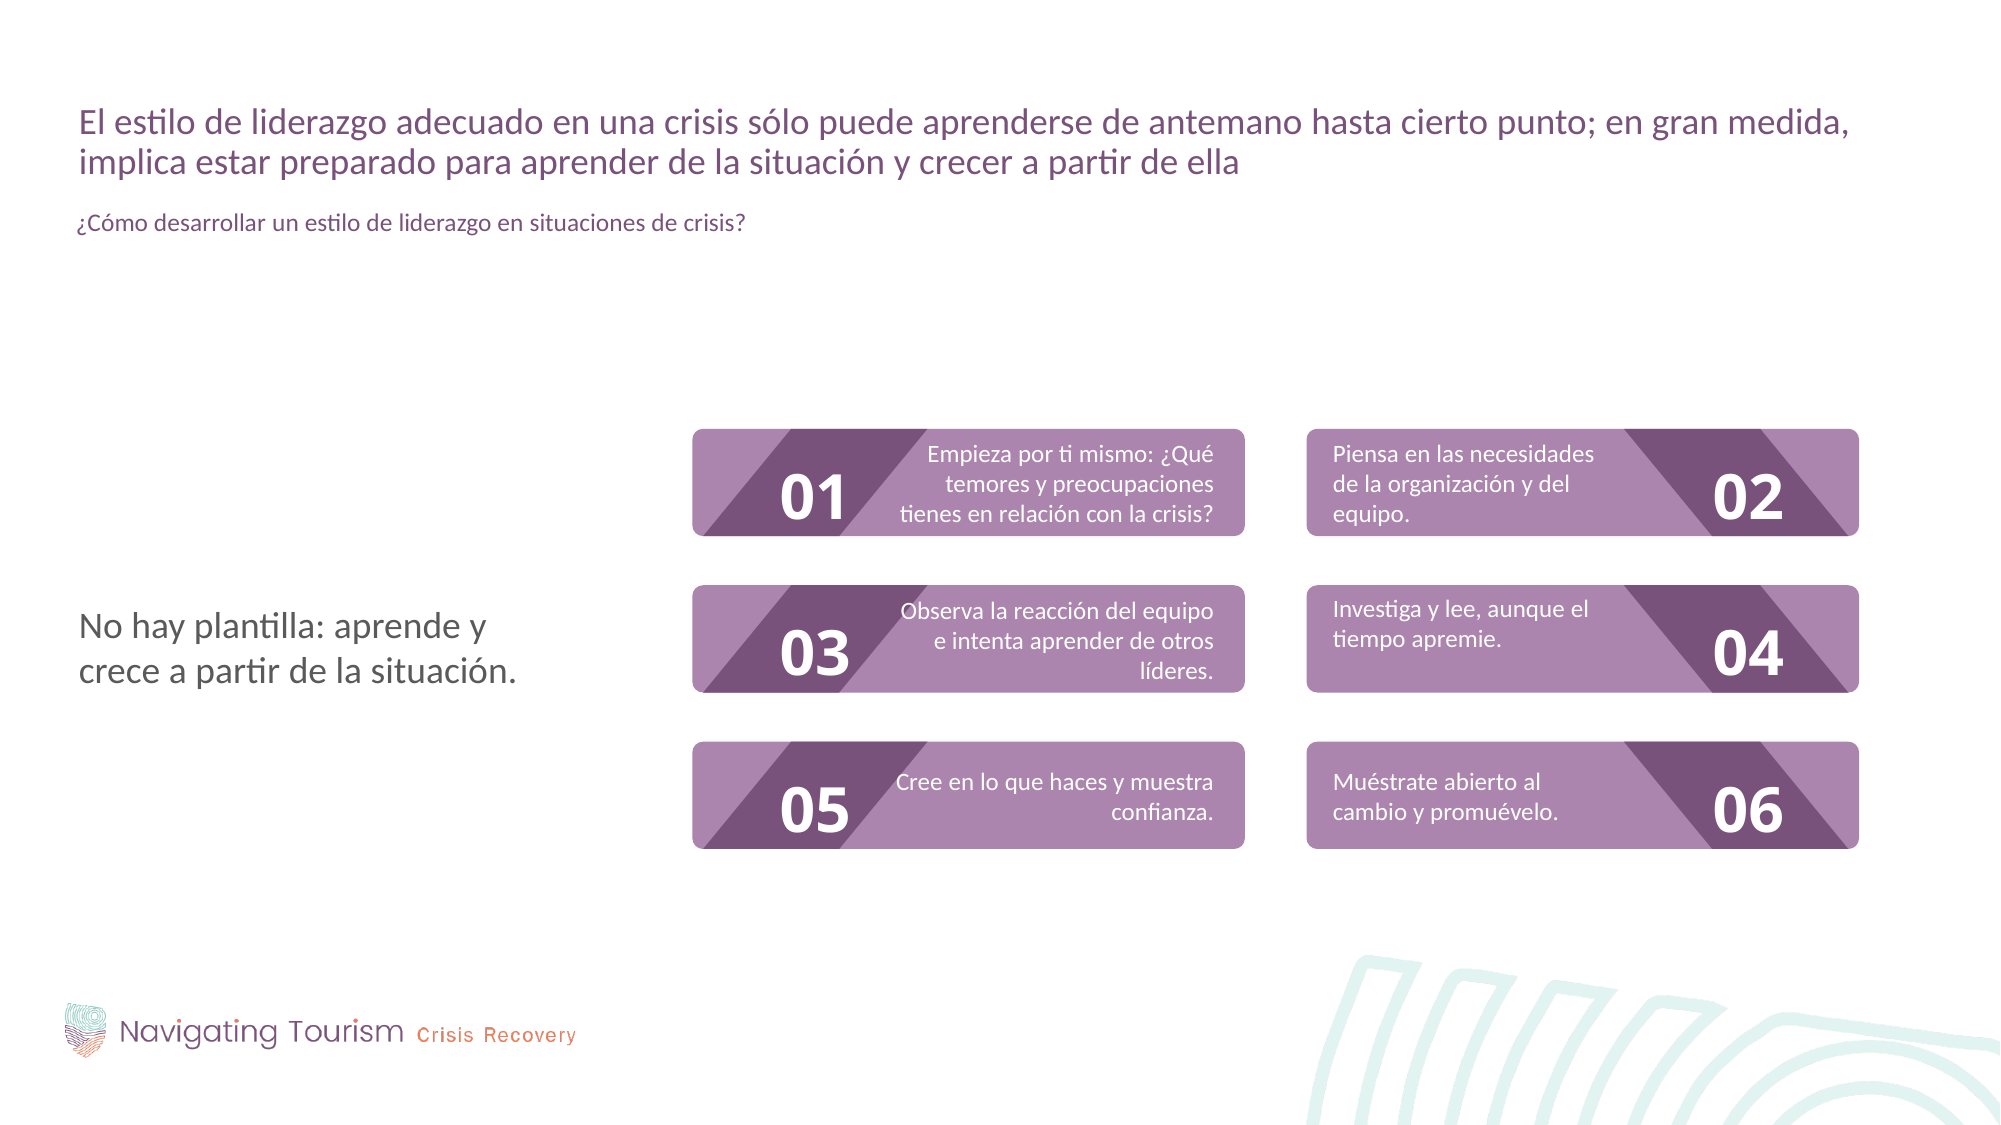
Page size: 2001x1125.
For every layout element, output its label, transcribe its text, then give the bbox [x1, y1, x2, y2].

text_box [1623, 741, 1849, 849]
text_box Muéstrate abierto al cambio y promuévelo. [1317, 757, 1632, 833]
picture [112, 1025, 577, 1056]
text_box [703, 741, 928, 849]
text_box [703, 585, 928, 693]
text_box [692, 741, 790, 849]
text_box [1761, 428, 1860, 536]
text_box [692, 585, 790, 693]
text_box 05 [776, 769, 854, 845]
text_box [1761, 741, 1860, 849]
list ¿Cómo desarrollar un estilo de liderazgo en situaciones de crisis? [60, 202, 1946, 245]
text_box 04 [1709, 613, 1788, 689]
list El estilo de liderazgo adecuado en una crisis sólo puede aprenderse de antemano hasta cierto punto; en gran medida, implica estar preparado para aprender de la situación y crecer a partir de ella [63, 94, 1946, 191]
text_box [1632, 585, 1849, 693]
picture [65, 1025, 111, 1061]
text_box 03 [776, 613, 854, 689]
text_box Empieza por ti mismo: ¿Qué temores y preocupaciones tienes en relación con la crisis? [880, 430, 1229, 536]
text_box [840, 741, 1245, 849]
text_box 01 [776, 456, 854, 532]
text_box Piensa en las necesidades de la organización y del equipo. [1317, 429, 1632, 535]
text_box Observa la reacción del equipo e intenta aprender de otros líderes. [880, 586, 1229, 692]
text_box [840, 585, 1245, 693]
text_box [1761, 585, 1860, 693]
text_box [1306, 585, 1711, 693]
text_box 06 [1709, 769, 1788, 845]
text_box 02 [1709, 456, 1788, 532]
text_box Investiga y lee, aunque el tiempo apremie. [1317, 585, 1632, 661]
text_box [1306, 428, 1712, 537]
text_box Cree en lo que haces y muestra confianza. [880, 758, 1229, 834]
list No hay plantilla: aprende y crece a partir de la situación. [63, 268, 588, 1025]
text_box [703, 428, 928, 537]
text_box [840, 428, 1245, 537]
text_box [1306, 741, 1711, 849]
text_box [692, 428, 790, 537]
picture [1298, 955, 2000, 1125]
text_box [1623, 428, 1849, 537]
